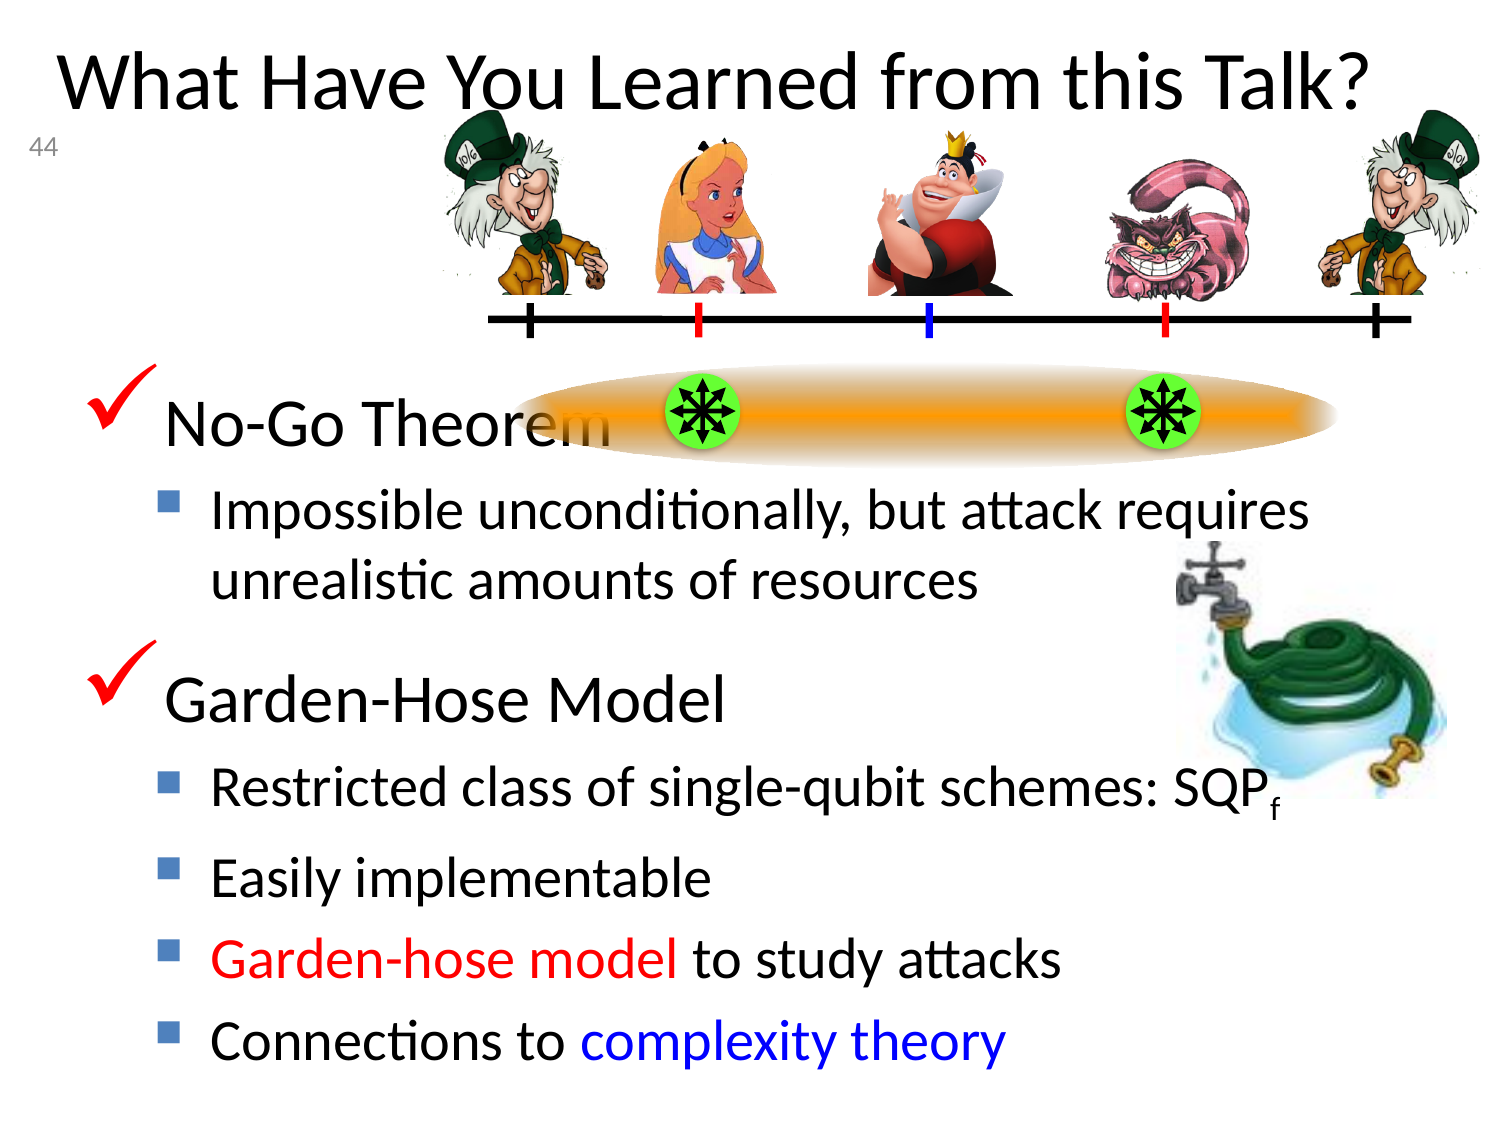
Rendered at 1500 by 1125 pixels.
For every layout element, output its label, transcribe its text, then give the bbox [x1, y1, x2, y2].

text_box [511, 361, 1339, 469]
text_box No-Go Theorem Impossible unconditionally, but attack requires unrealistic amounts of resources Garden-Hose Model Restricted class of single-qubit schemes: SQPf Easily implementable Garden-hose model to study attacks Connections to complexity theory [64, 361, 1388, 1125]
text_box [442, 107, 1481, 339]
title What Have You Learned from this Talk? [41, 19, 1471, 172]
picture [1175, 541, 1448, 799]
